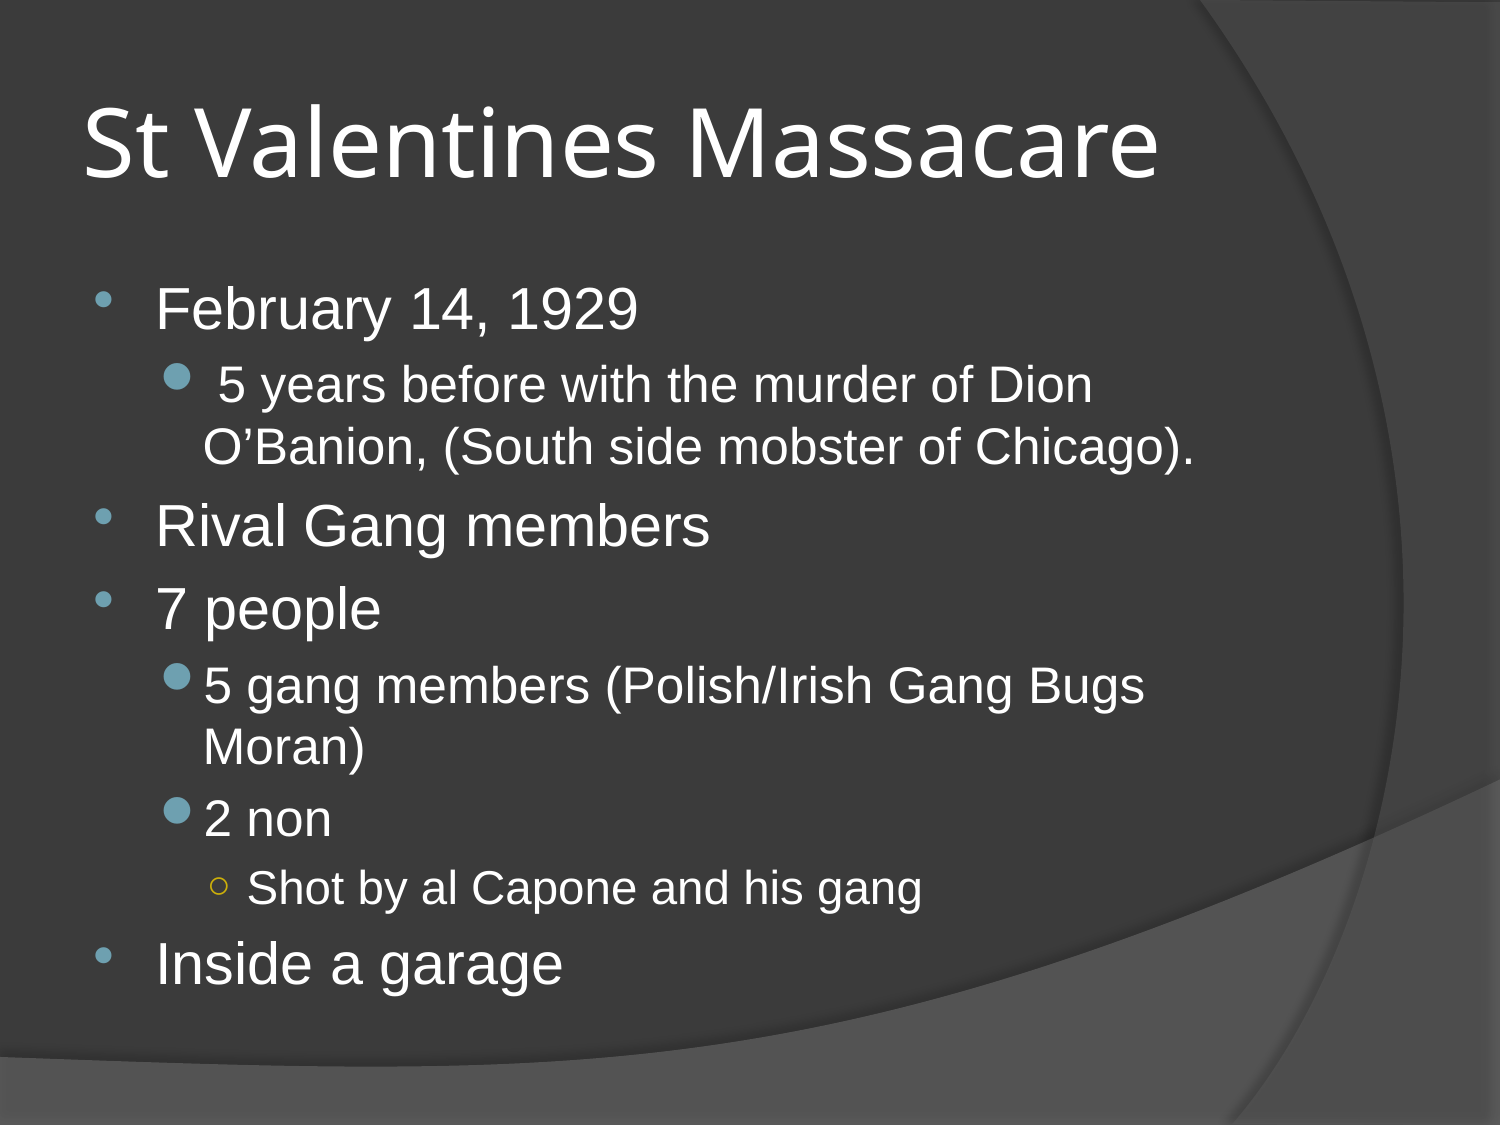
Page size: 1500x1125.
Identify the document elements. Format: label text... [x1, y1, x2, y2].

title St Valentines Massacare [74, 44, 1301, 233]
list February 14, 1929 5 years before with the murder of Dion O’Banion, (South side mobster of Chicago). Rival Gang members 7 people 5 gang members (Polish/Irish Gang Bugs Moran) 2 non Shot by al Capone and his gang Inside a garage [74, 262, 1301, 1006]
